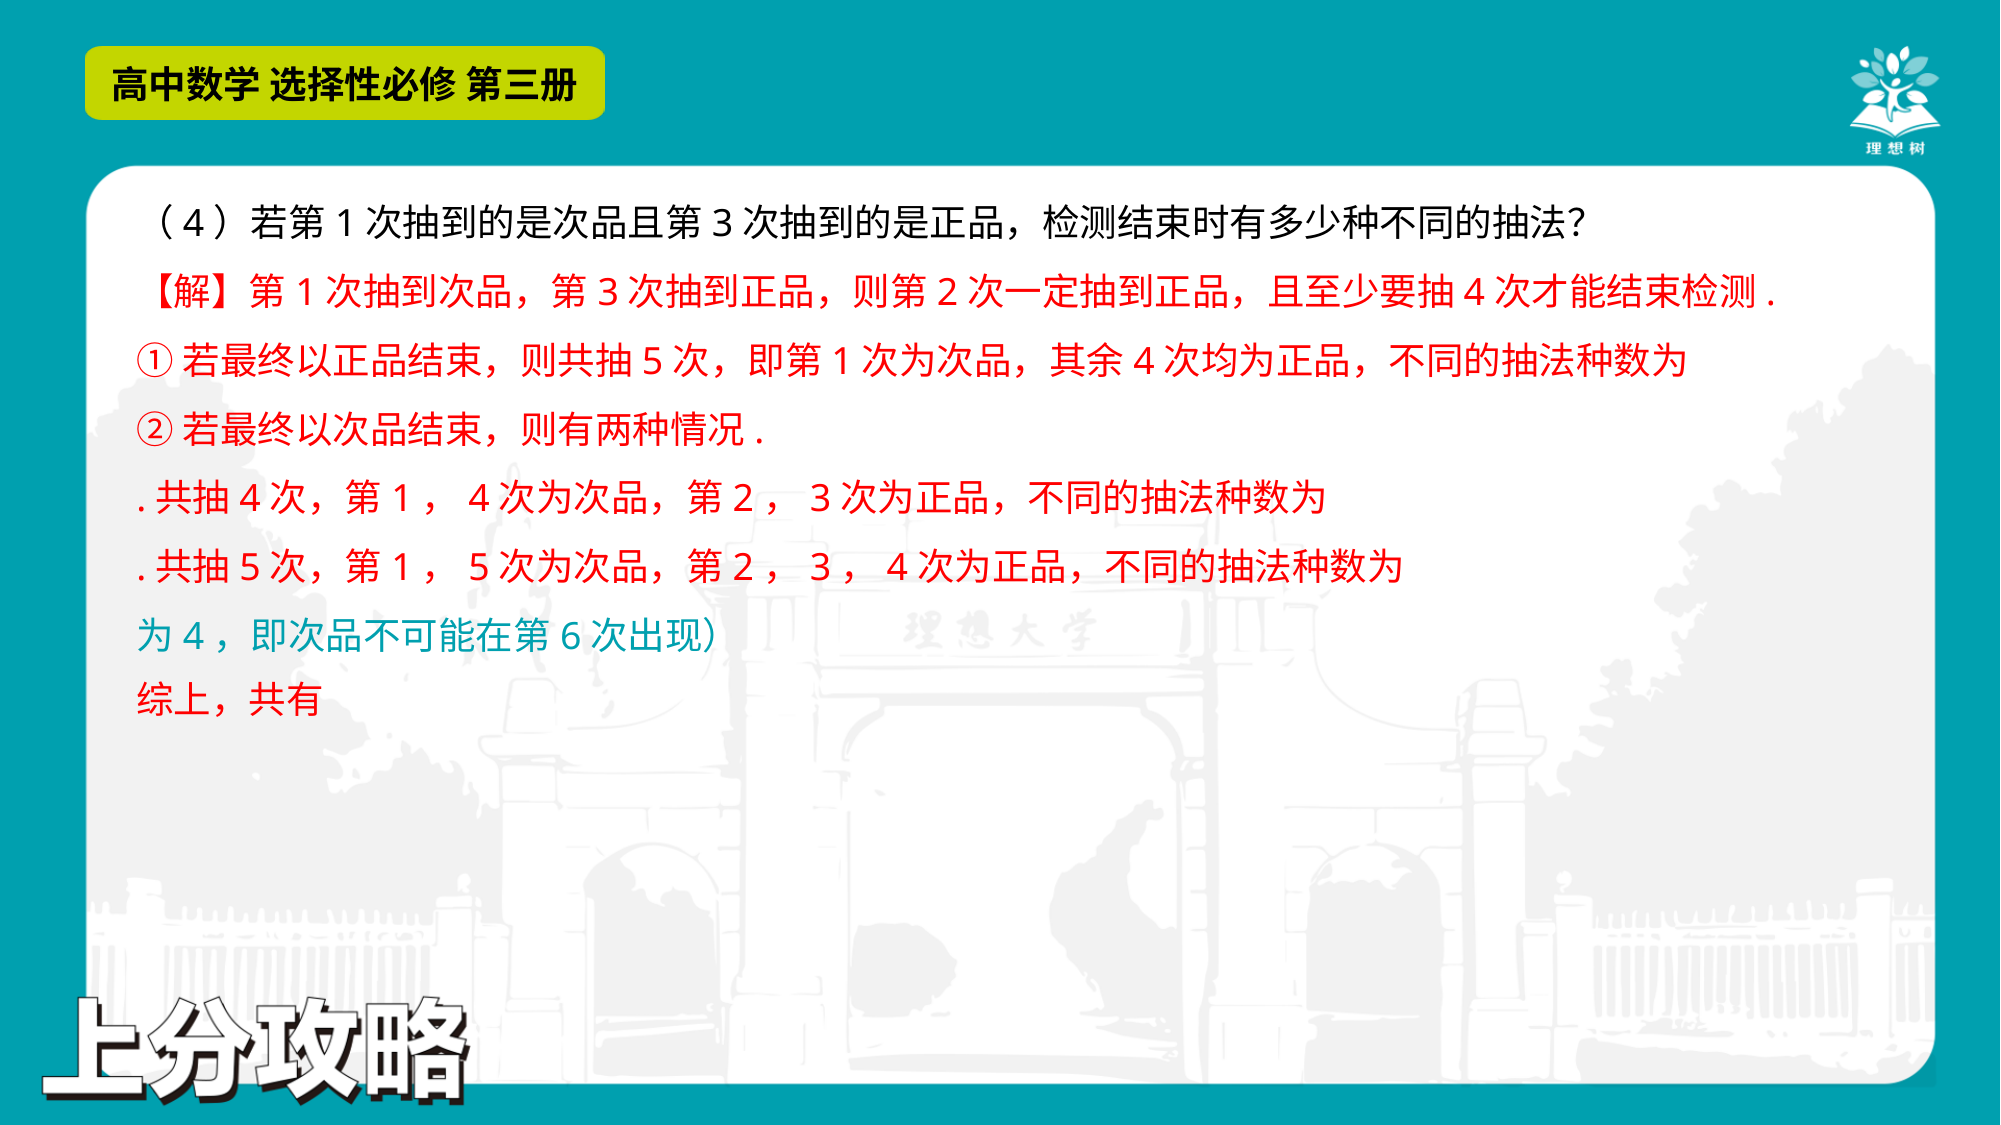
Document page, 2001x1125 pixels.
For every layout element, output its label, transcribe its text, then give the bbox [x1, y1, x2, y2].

text_box （4）若第1次抽到的是次品且第3次抽到的是正品，检测结束时有多少种不同的抽法？ [136, 177, 1865, 237]
picture [0, 0, 2000, 1125]
